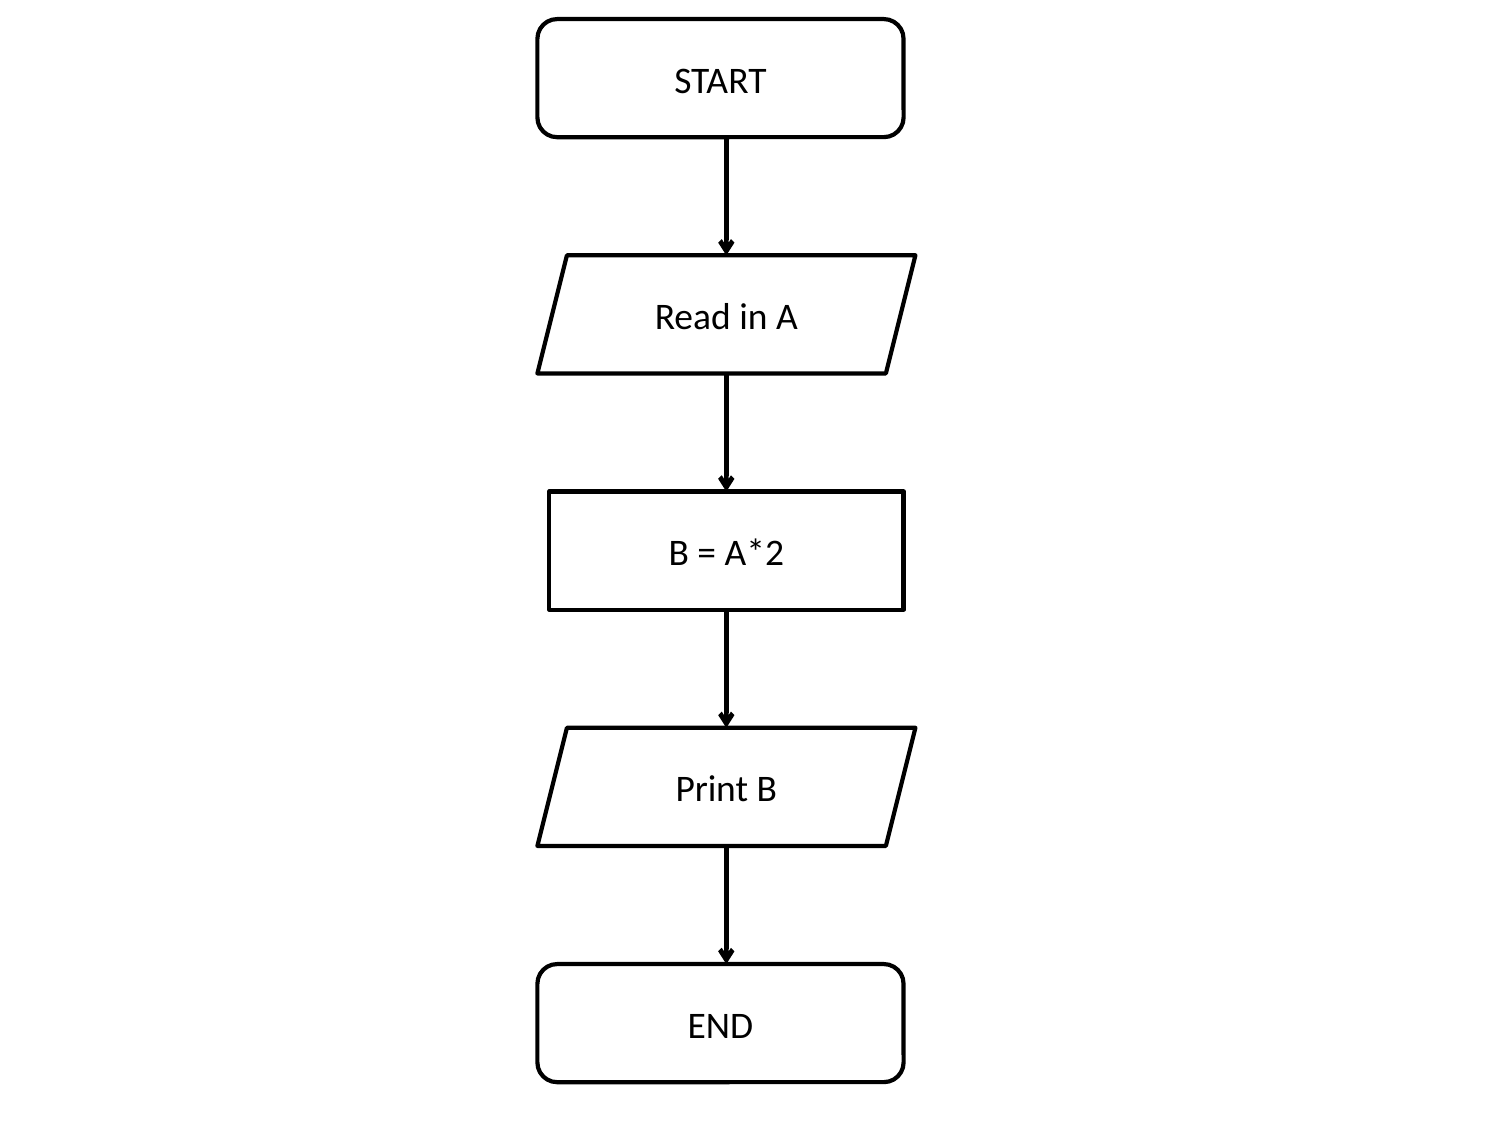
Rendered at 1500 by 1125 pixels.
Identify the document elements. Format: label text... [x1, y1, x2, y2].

text_box Print B [535, 725, 918, 849]
text_box END [535, 961, 906, 1085]
text_box B = A*2 [547, 489, 906, 612]
text_box START [535, 16, 906, 140]
text_box Read in A [535, 253, 918, 376]
